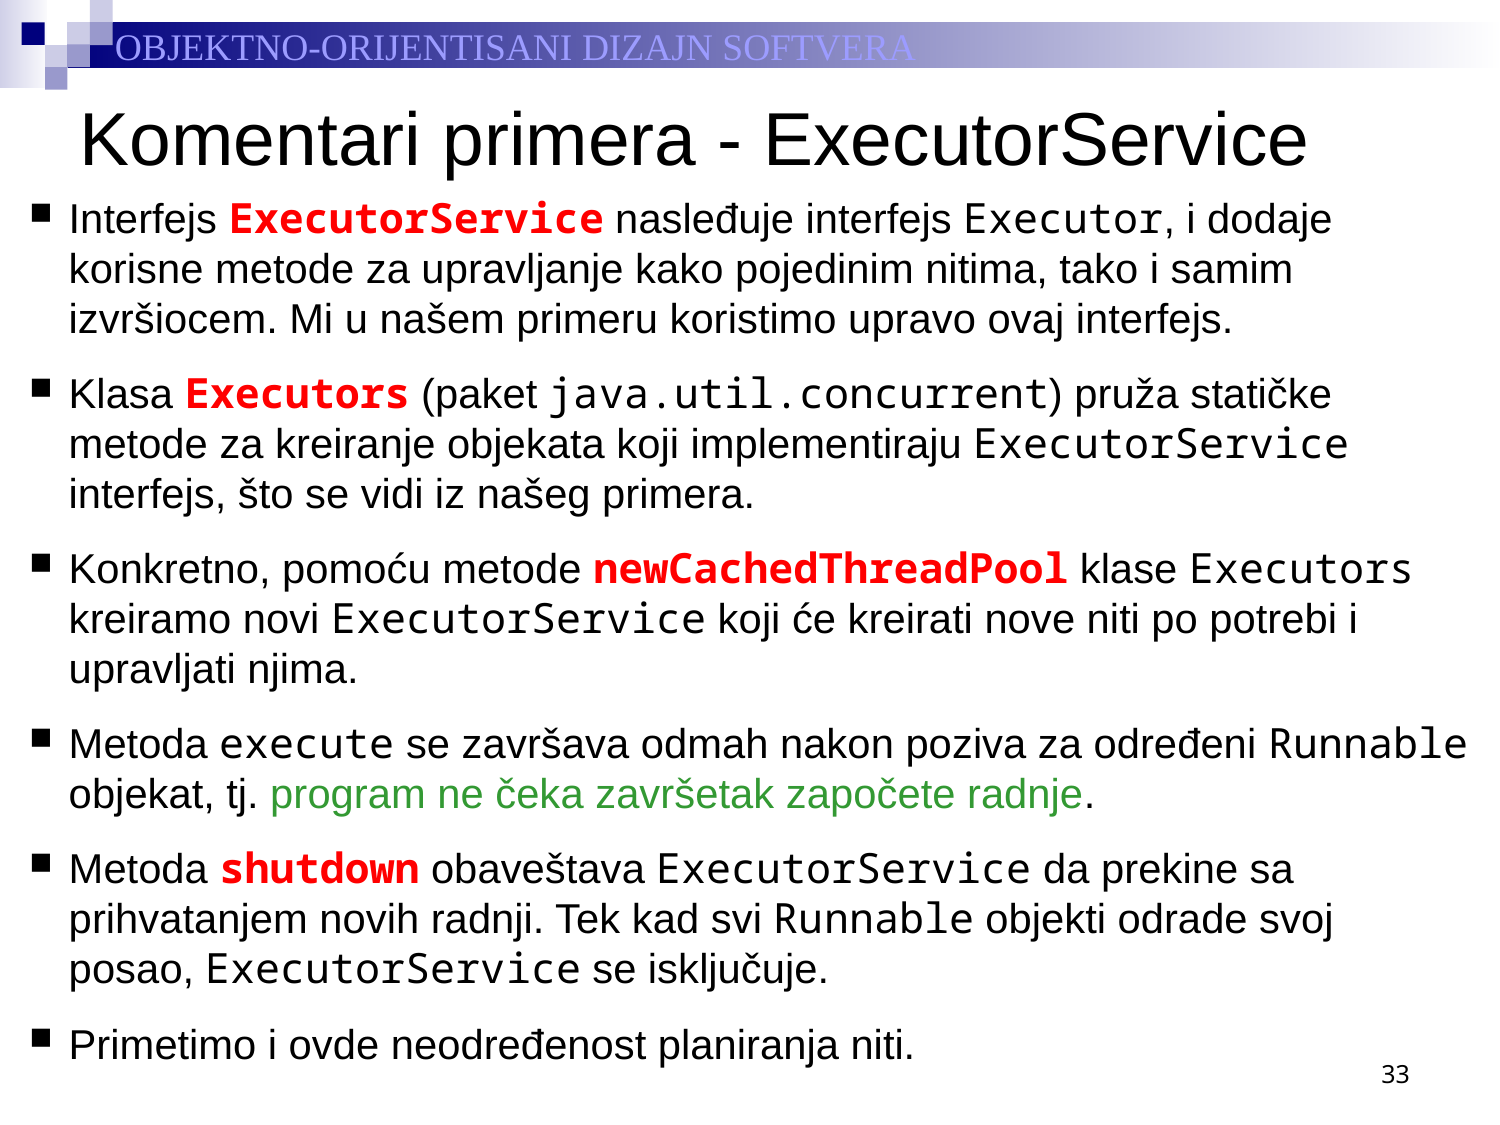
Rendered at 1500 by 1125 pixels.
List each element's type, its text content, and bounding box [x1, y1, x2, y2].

slide_number 33 [1074, 1024, 1426, 1101]
title Komentari primera - ExecutorService [64, 86, 1341, 184]
text_box Interfejs ExecutorService nasleđuje interfejs Executor, i dodaje korisne metode za upravljanje kako pojedinim nitima, tako i samim izvršiocem. Mi u našem primeru koristimo upravo ovaj interfejs. Klasa Executors (paket java.util.concurrent) pruža statičke metode za kreiranje objekata koji implementiraju ExecutorService interfejs, što se vidi iz našeg primera. Konkretno, pomoću metode newCachedThreadPool klase Executors kreiramo novi ExecutorService koji će kreirati nove niti po potrebi i upravljati njima. Metoda execute se završava odmah nakon poziva za određeni Runnable objekat, tj. program ne čeka završetak započete radnje. Metoda shutdown obaveštava ExecutorService da prekine sa prihvatanjem novih radnji. Tek kad svi Runnable objekti odrade svoj posao, ExecutorService se isključuje. Primetimo i ovde neodređenost planiranja niti. [17, 184, 1483, 1083]
